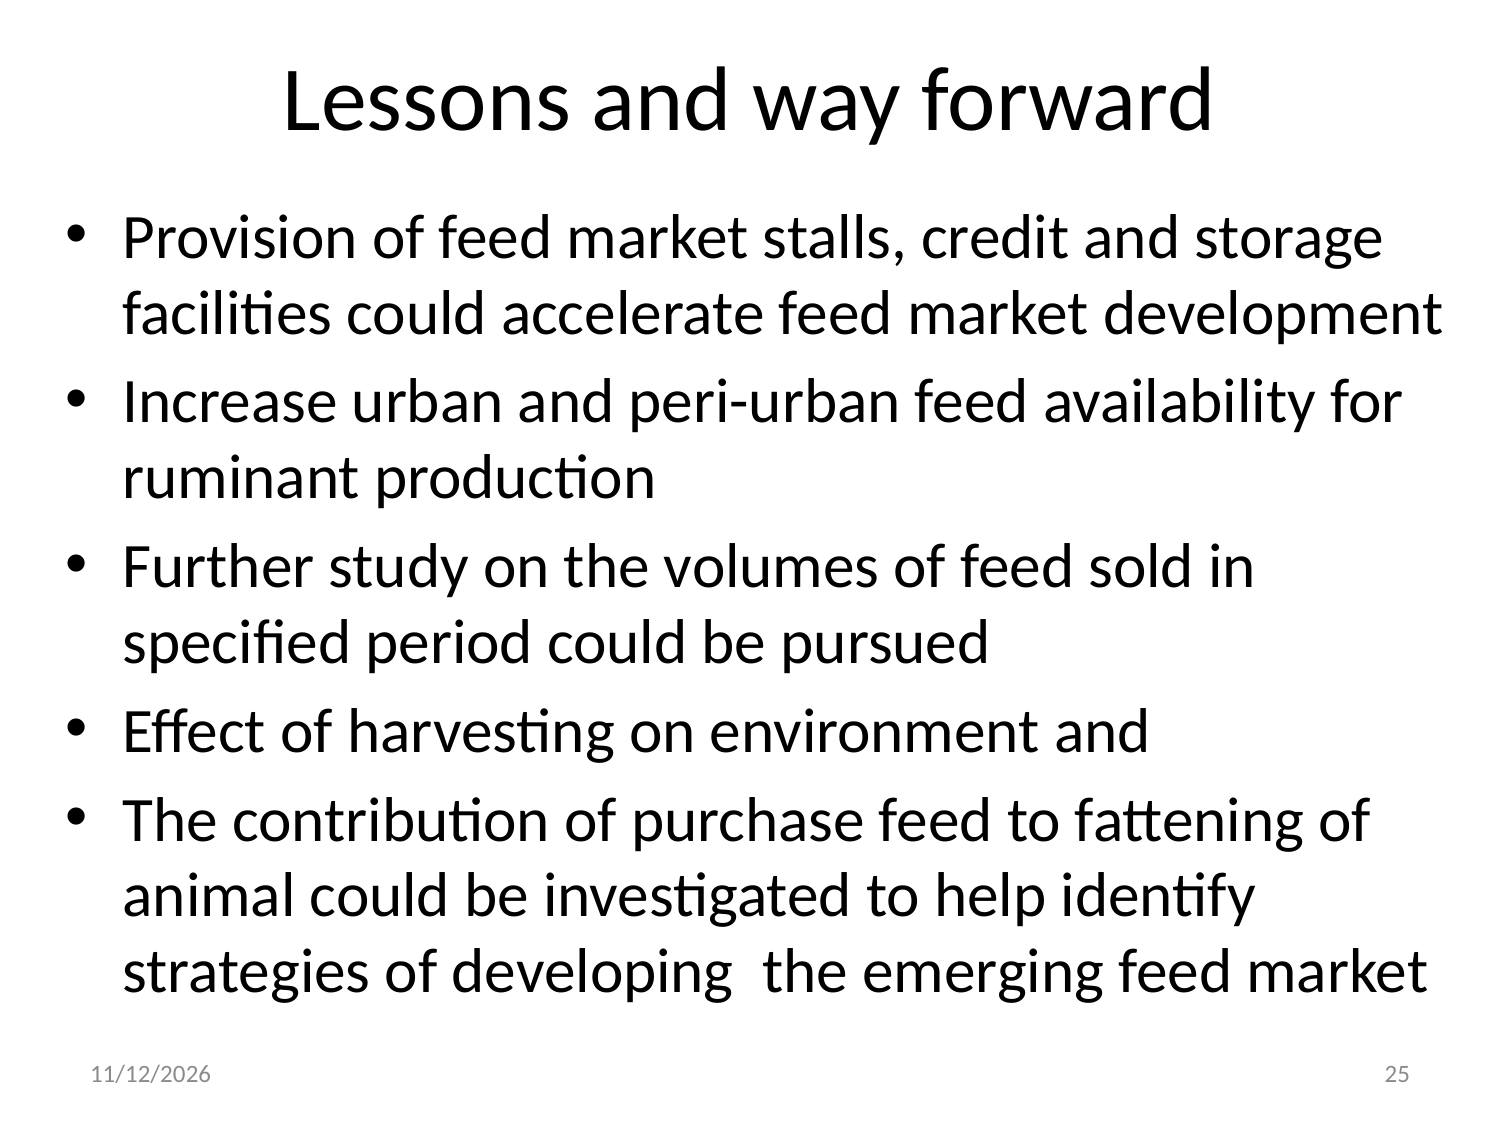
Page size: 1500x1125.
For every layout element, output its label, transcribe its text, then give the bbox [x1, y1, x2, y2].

slide_number 25 [1074, 1042, 1425, 1103]
title Lessons and way forward [75, 0, 1425, 187]
list Provision of feed market stalls, credit and storage facilities could accelerate feed market development Increase urban and peri-urban feed availability for ruminant production Further study on the volumes of feed sold in specified period could be pursued Effect of harvesting on environment and The contribution of purchase feed to fattening of animal could be investigated to help identify strategies of developing the emerging feed market [50, 187, 1463, 1050]
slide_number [75, 1042, 425, 1103]
